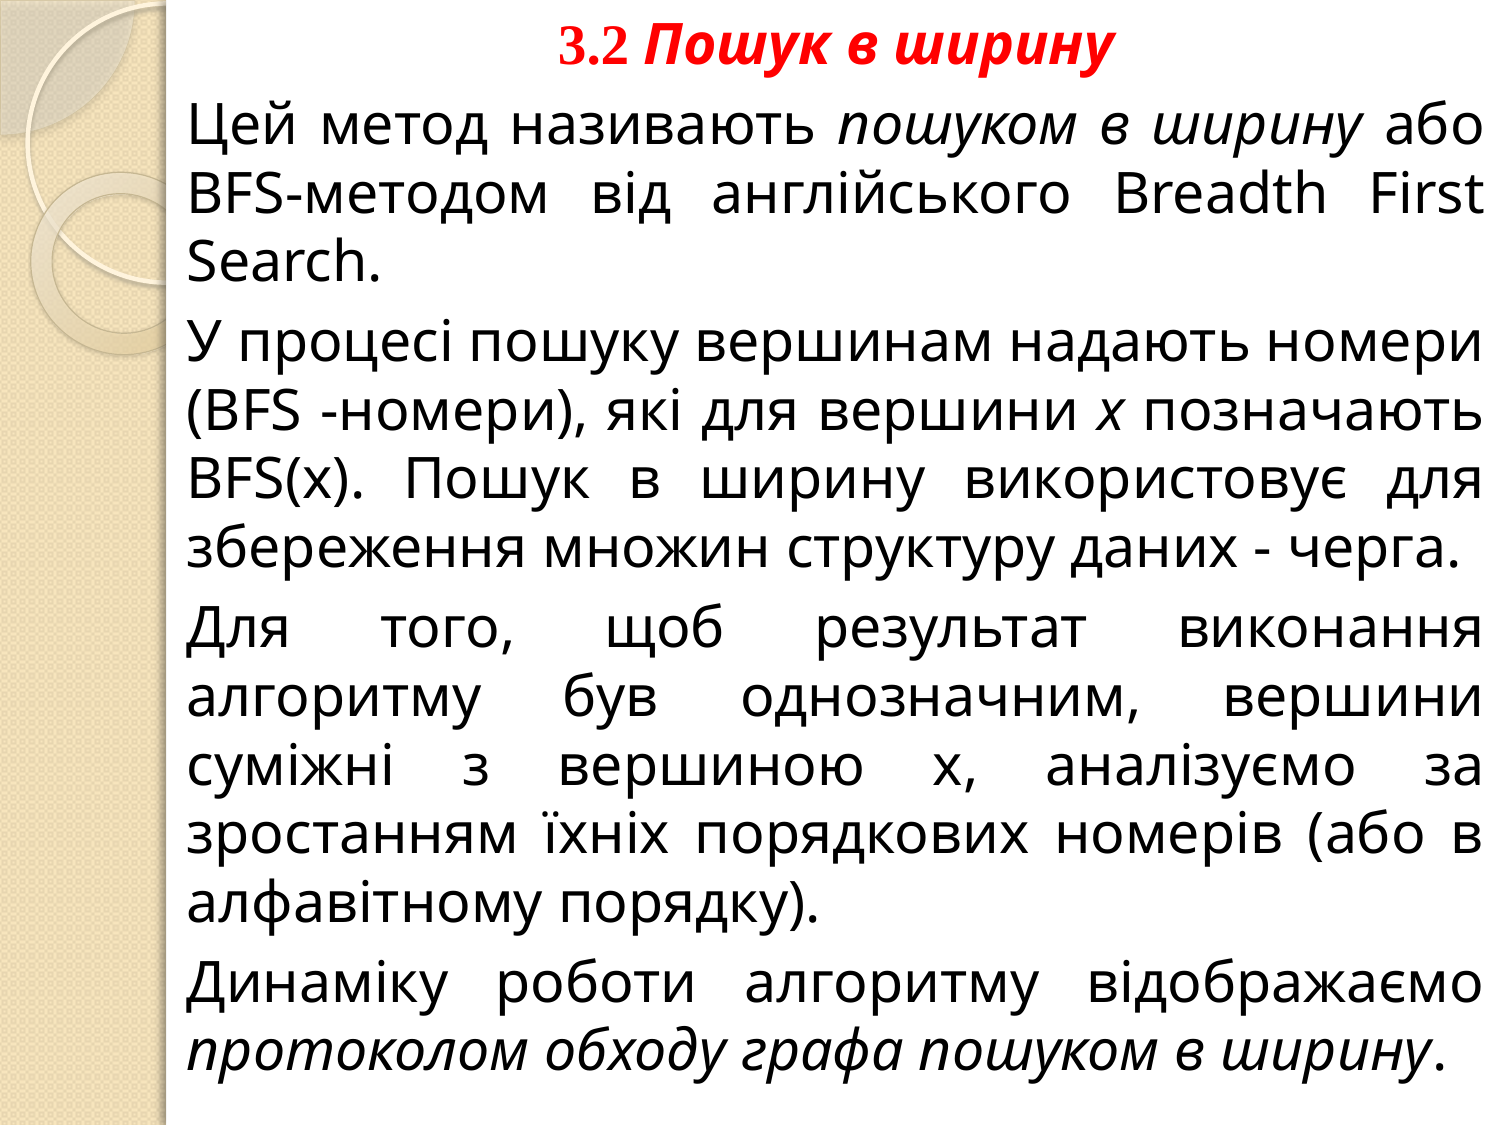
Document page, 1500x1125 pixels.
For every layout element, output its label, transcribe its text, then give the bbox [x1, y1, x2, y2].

list 3.2 Пошук в ширину Цей метод називають пошуком в ширину або BFS-методом від англійського Breadth First Search. У процесі пошуку вершинам надають номери (BFS -номери), які для вершини х позначають BFS(x). Пошук в ширину використовує для збереження множин структуру даних - черга. Для того, щоб результат виконання алгоритму був однозначним, вершини суміжні з вершиною х, аналізуємо за зростанням їхніх порядкових номерів (або в алфавітному порядку). Динаміку роботи алгоритму відображаємо протоколом обходу графа пошуком в ширину. [159, 0, 1500, 1125]
